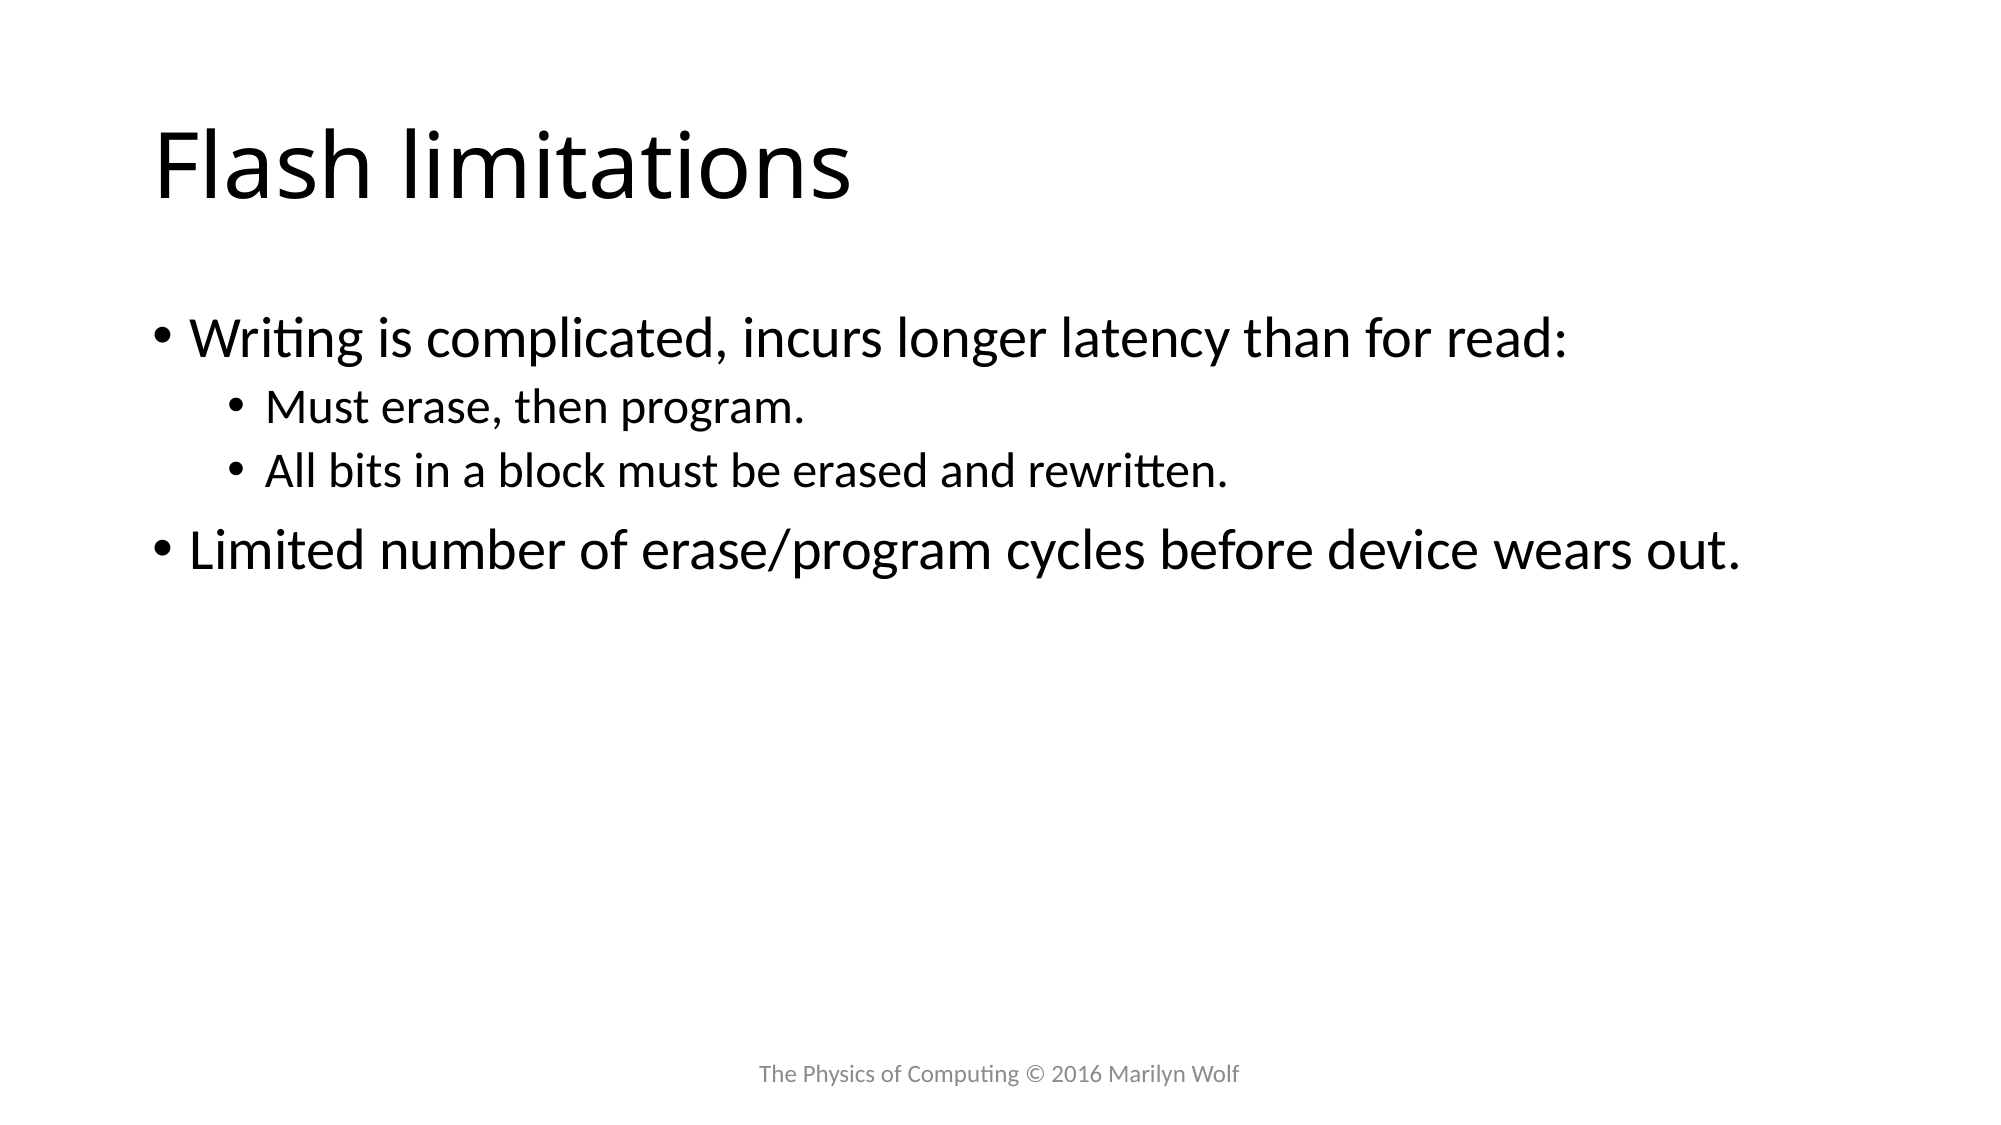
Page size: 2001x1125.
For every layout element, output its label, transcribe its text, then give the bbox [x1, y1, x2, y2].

title Flash limitations [137, 59, 1863, 278]
footer The Physics of Computing © 2016 Marilyn Wolf [662, 1042, 1338, 1103]
list Writing is complicated, incurs longer latency than for read: Must erase, then program. All bits in a block must be erased and rewritten. Limited number of erase/program cycles before device wears out. [137, 299, 1863, 1014]
